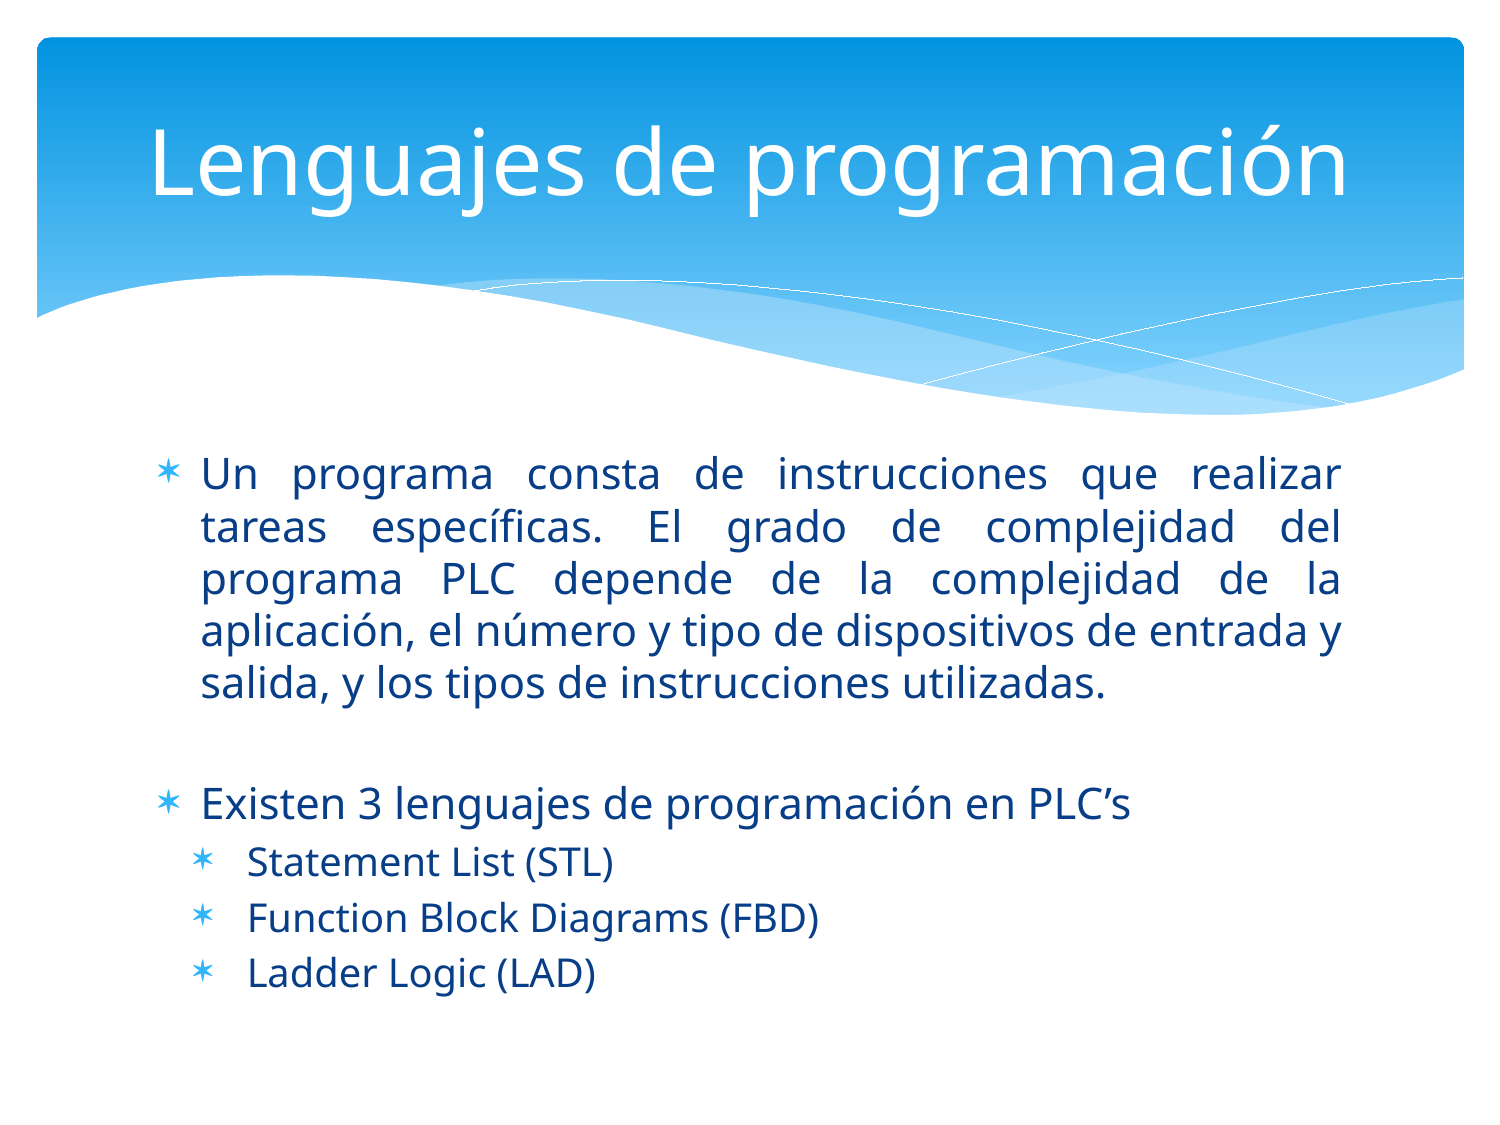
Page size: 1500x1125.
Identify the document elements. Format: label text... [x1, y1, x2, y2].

list Un programa consta de instrucciones que realizar tareas específicas. El grado de complejidad del programa PLC depende de la complejidad de la aplicación, el número y tipo de dispositivos de entrada y salida, y los tipos de instrucciones utilizadas. Existen 3 lenguajes de programación en PLC’s Statement List (STL) Function Block Diagrams (FBD) Ladder Logic (LAD) [143, 438, 1359, 1005]
title Lenguajes de programación [75, 55, 1425, 261]
